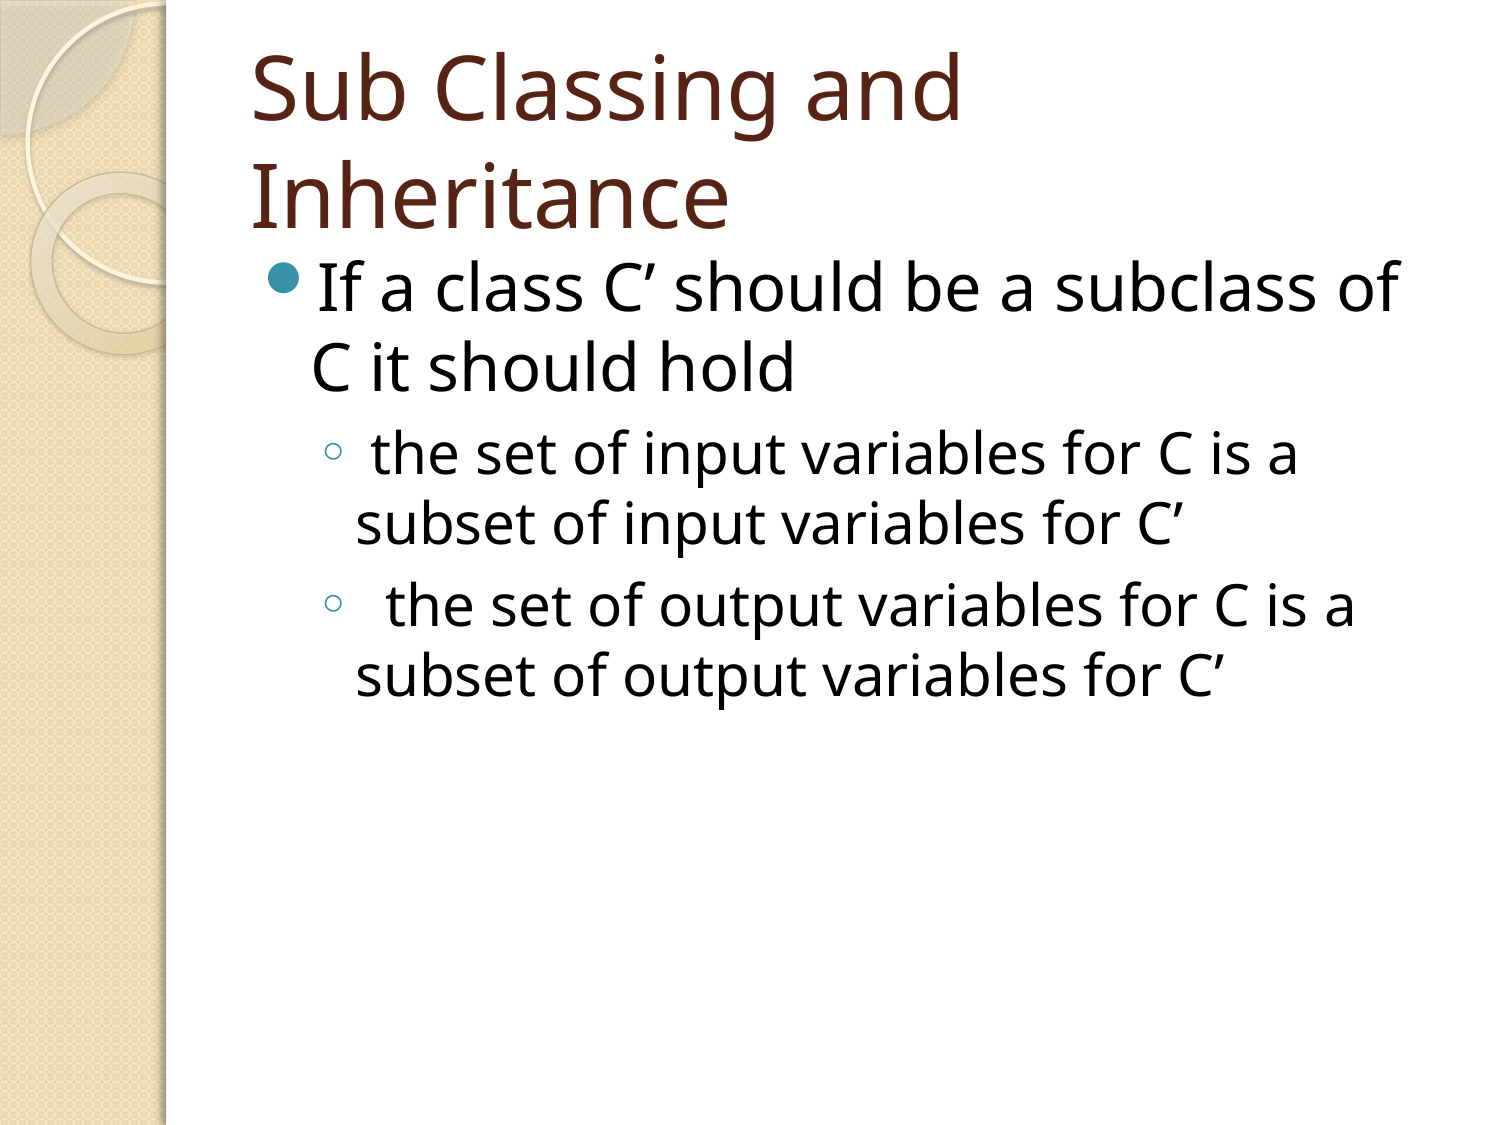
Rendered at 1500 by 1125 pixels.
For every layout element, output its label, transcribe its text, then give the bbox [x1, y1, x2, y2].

title Sub Classing and Inheritance [235, 45, 1466, 233]
list If a class C’ should be a subclass of C it should hold the set of input variables for C is a subset of input variables for C’ the set of output variables for C is a subset of output variables for C’ [235, 237, 1466, 1025]
